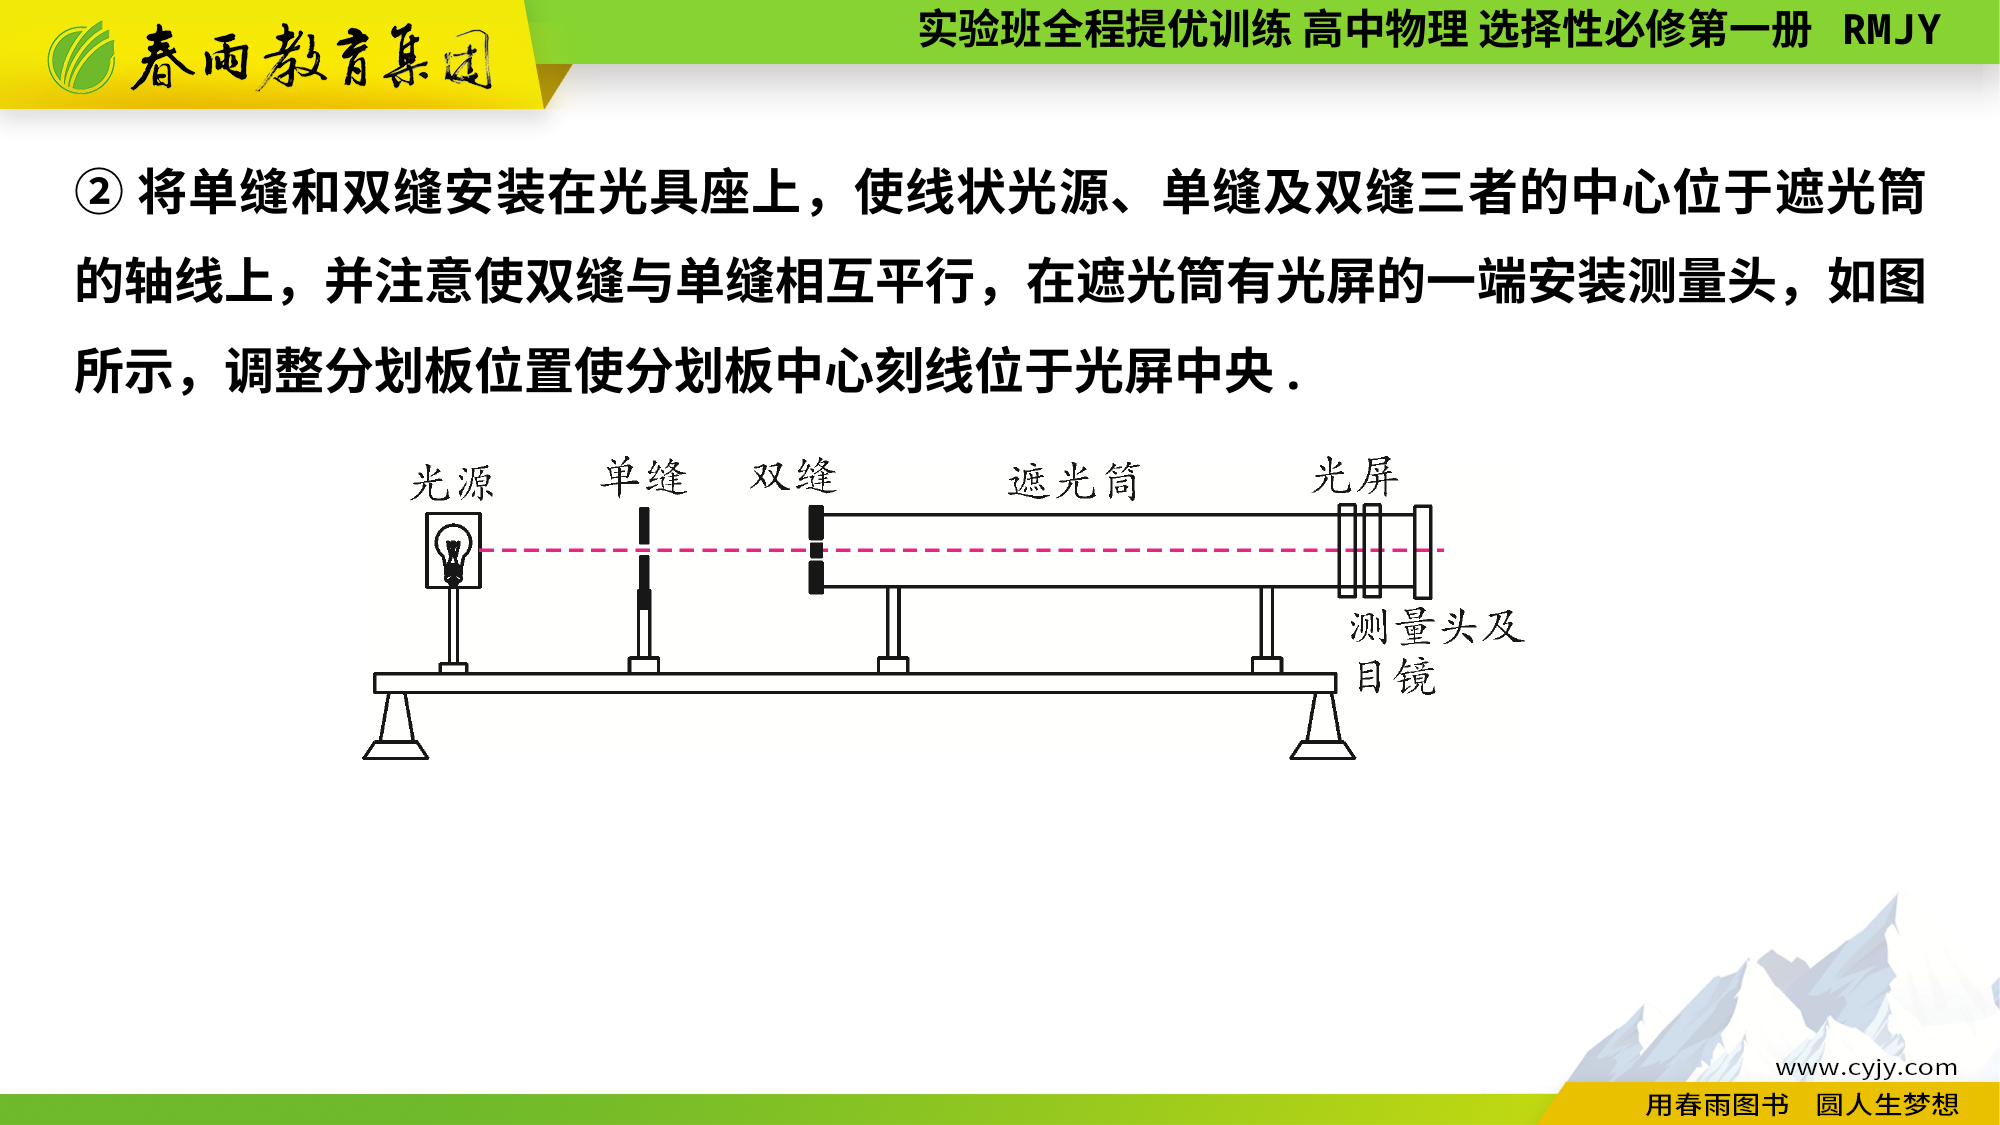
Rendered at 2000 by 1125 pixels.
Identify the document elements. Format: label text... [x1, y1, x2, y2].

list ②将单缝和双缝安装在光具座上，使线状光源、单缝及双缝三者的中心位于遮光筒的轴线上，并注意使双缝与单缝相互平行，在遮光筒有光屏的一端安装测量头，如图所示，调整分划板位置使分划板中心刻线位于光屏中央. [59, 122, 1944, 399]
picture [0, 0, 2000, 1125]
